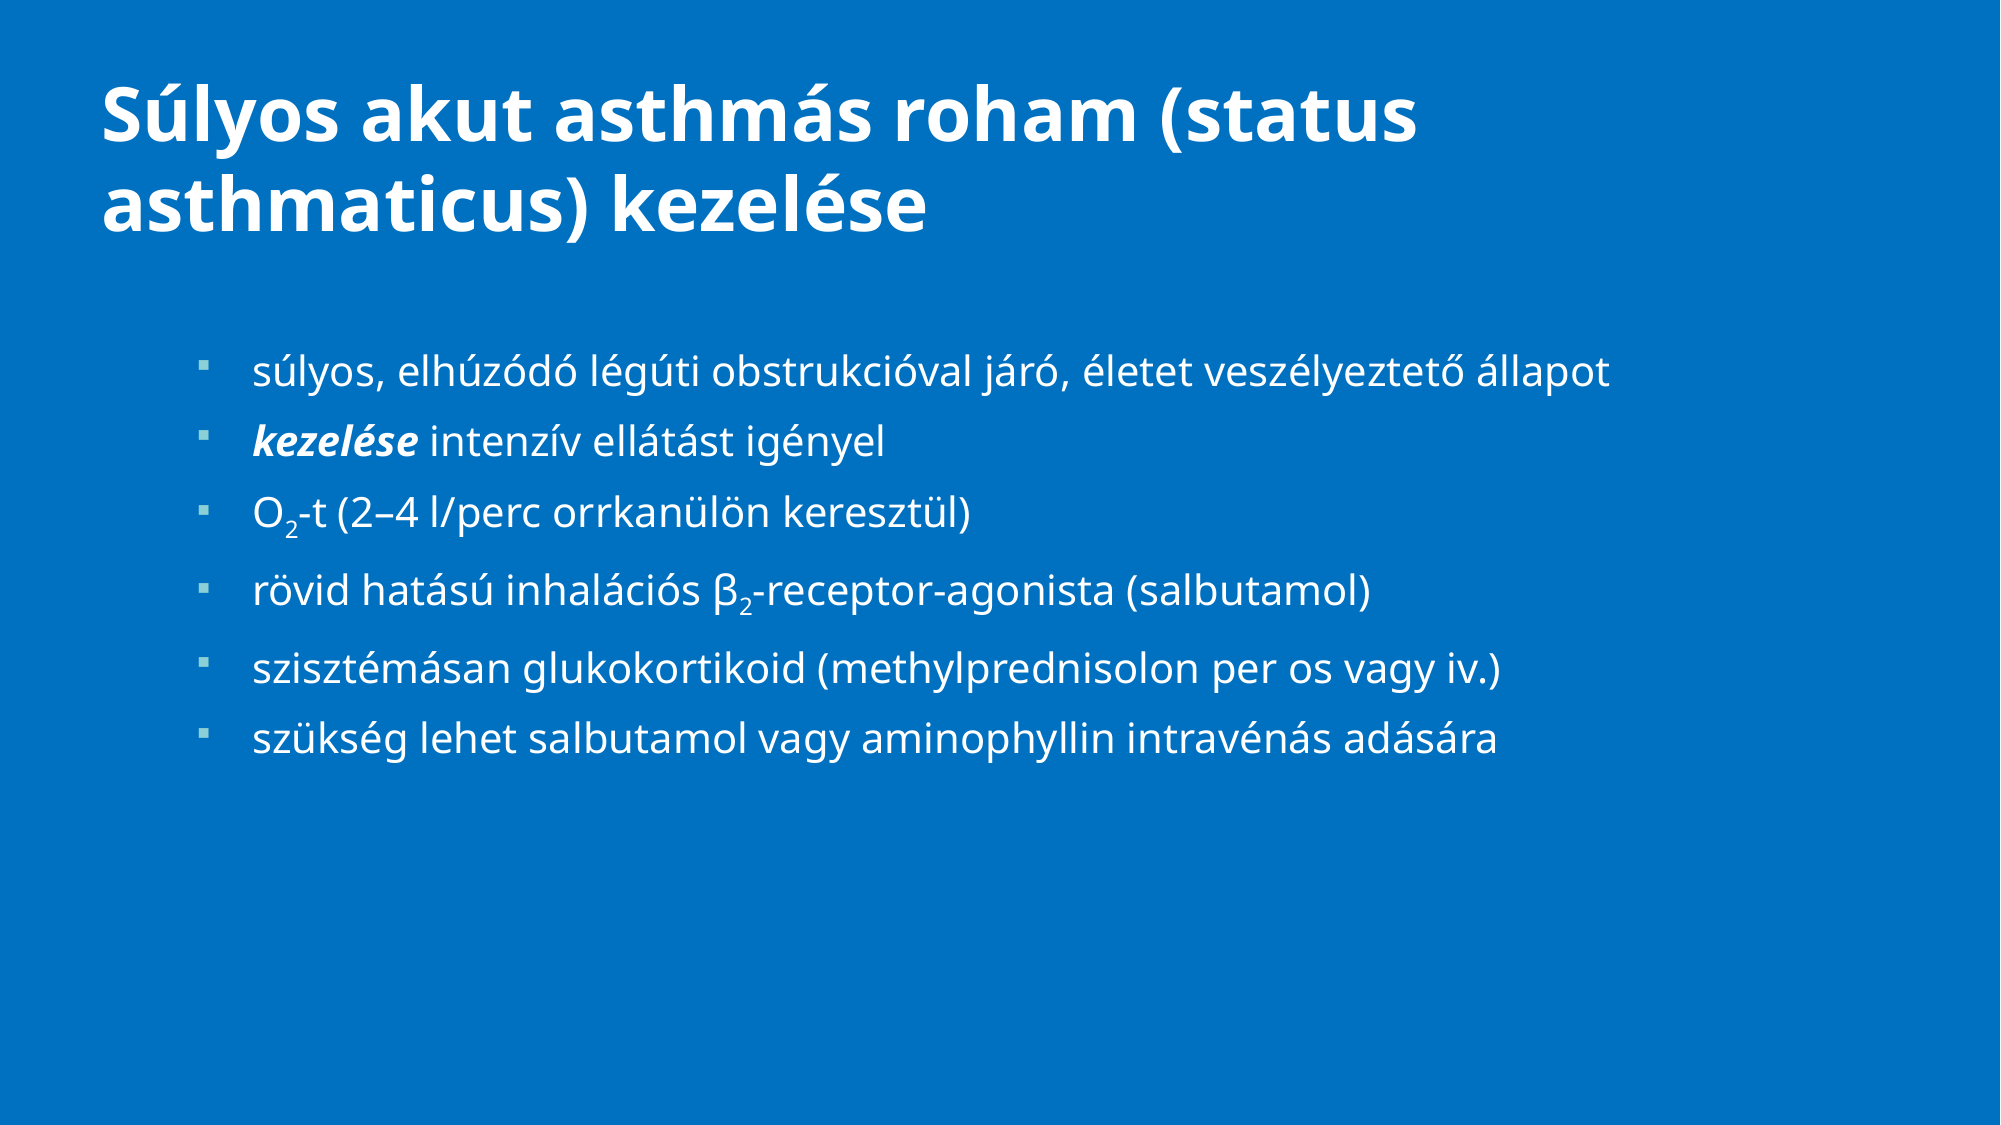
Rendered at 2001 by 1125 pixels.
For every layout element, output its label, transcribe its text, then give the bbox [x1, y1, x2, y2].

title Súlyos akut asthmás roham (status asthmaticus) kezelése [85, 58, 1609, 289]
list súlyos, elhúzódó légúti obstrukcióval járó, életet veszélyeztető állapot kezelése intenzív ellátást igényel O2-t (2–4 l/perc orrkanülön keresztül) rövid hatású inhalációs β2-receptor-agonista (salbutamol) szisztémásan glukokortikoid (methylprednisolon per os vagy iv.) szükség lehet salbutamol vagy aminophyllin intravénás adására [181, 336, 1649, 1025]
